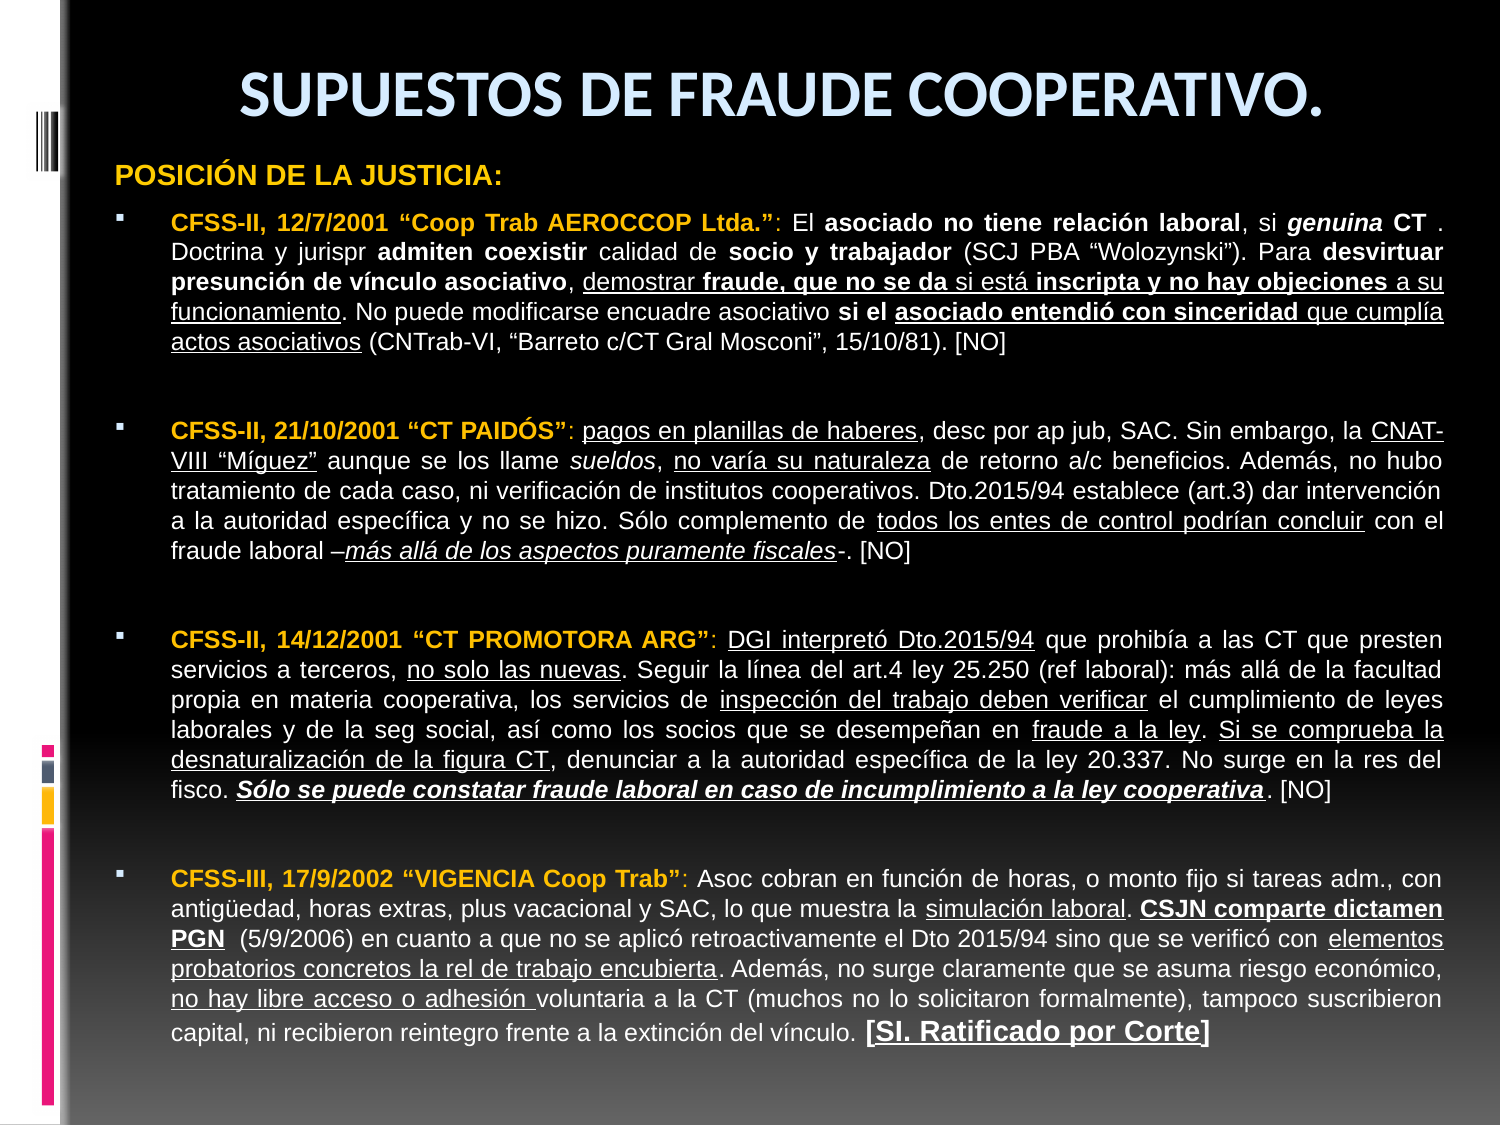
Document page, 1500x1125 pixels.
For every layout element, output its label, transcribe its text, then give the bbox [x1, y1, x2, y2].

list POSICIÓN DE LA JUSTICIA: CFSS-II, 12/7/2001 “Coop Trab AEROCCOP Ltda.”: El asociado no tiene relación laboral, si genuina CT . Doctrina y jurispr admiten coexistir calidad de socio y trabajador (SCJ PBA “Wolozynski”). Para desvirtuar presunción de vínculo asociativo, demostrar fraude, que no se da si está inscripta y no hay objeciones a su funcionamiento. No puede modificarse encuadre asociativo si el asociado entendió con sinceridad que cumplía actos asociativos (CNTrab-VI, “Barreto c/CT Gral Mosconi”, 15/10/81). [NO] CFSS-II, 21/10/2001 “CT PAIDÓS”: pagos en planillas de haberes, desc por ap jub, SAC. Sin embargo, la CNAT-VIII “Míguez” aunque se los llame sueldos, no varía su naturaleza de retorno a/c beneficios. Además, no hubo tratamiento de cada caso, ni verificación de institutos cooperativos. Dto.2015/94 establece (art.3) dar intervención a la autoridad específica y no se hizo. Sólo complemento de todos los entes de control podrían concluir con el fraude laboral –más allá de los aspectos puramente fiscales-. [NO] CFSS-II, 14/12/2001 “CT PROMOTORA ARG”: DGI interpretó Dto.2015/94 que prohibía a las CT que presten servicios a terceros, no solo las nuevas. Seguir la línea del art.4 ley 25.250 (ref laboral): más allá de la facultad propia en materia cooperativa, los servicios de inspección del trabajo deben verificar el cumplimiento de leyes laborales y de la seg social, así como los socios que se desempeñan en fraude a la ley. Si se comprueba la desnaturalización de la figura CT, denunciar a la autoridad específica de la ley 20.337. No surge en la res del fisco. Sólo se puede constatar fraude laboral en caso de incumplimiento a la ley cooperativa. [NO] CFSS-III, 17/9/2002 “VIGENCIA Coop Trab”: Asoc cobran en función de horas, o monto fijo si tareas adm., con antigüedad, horas extras, plus vacacional y SAC, lo que muestra la simulación laboral. CSJN comparte dictamen PGN (5/9/2006) en cuanto a que no se aplicó retroactivamente el Dto 2015/94 sino que se verificó con elementos probatorios concretos la rel de trabajo encubierta. Además, no surge claramente que se asuma riesgo económico, no hay libre acceso o adhesión voluntaria a la CT (muchos no lo solicitaron formalmente), tampoco suscribieron capital, ni recibieron reintegro frente a la extinción del vínculo. [SI. Ratificado por Corte] [88, 149, 1459, 1073]
title Supuestos de fraude cooperativo. [194, 42, 1372, 143]
